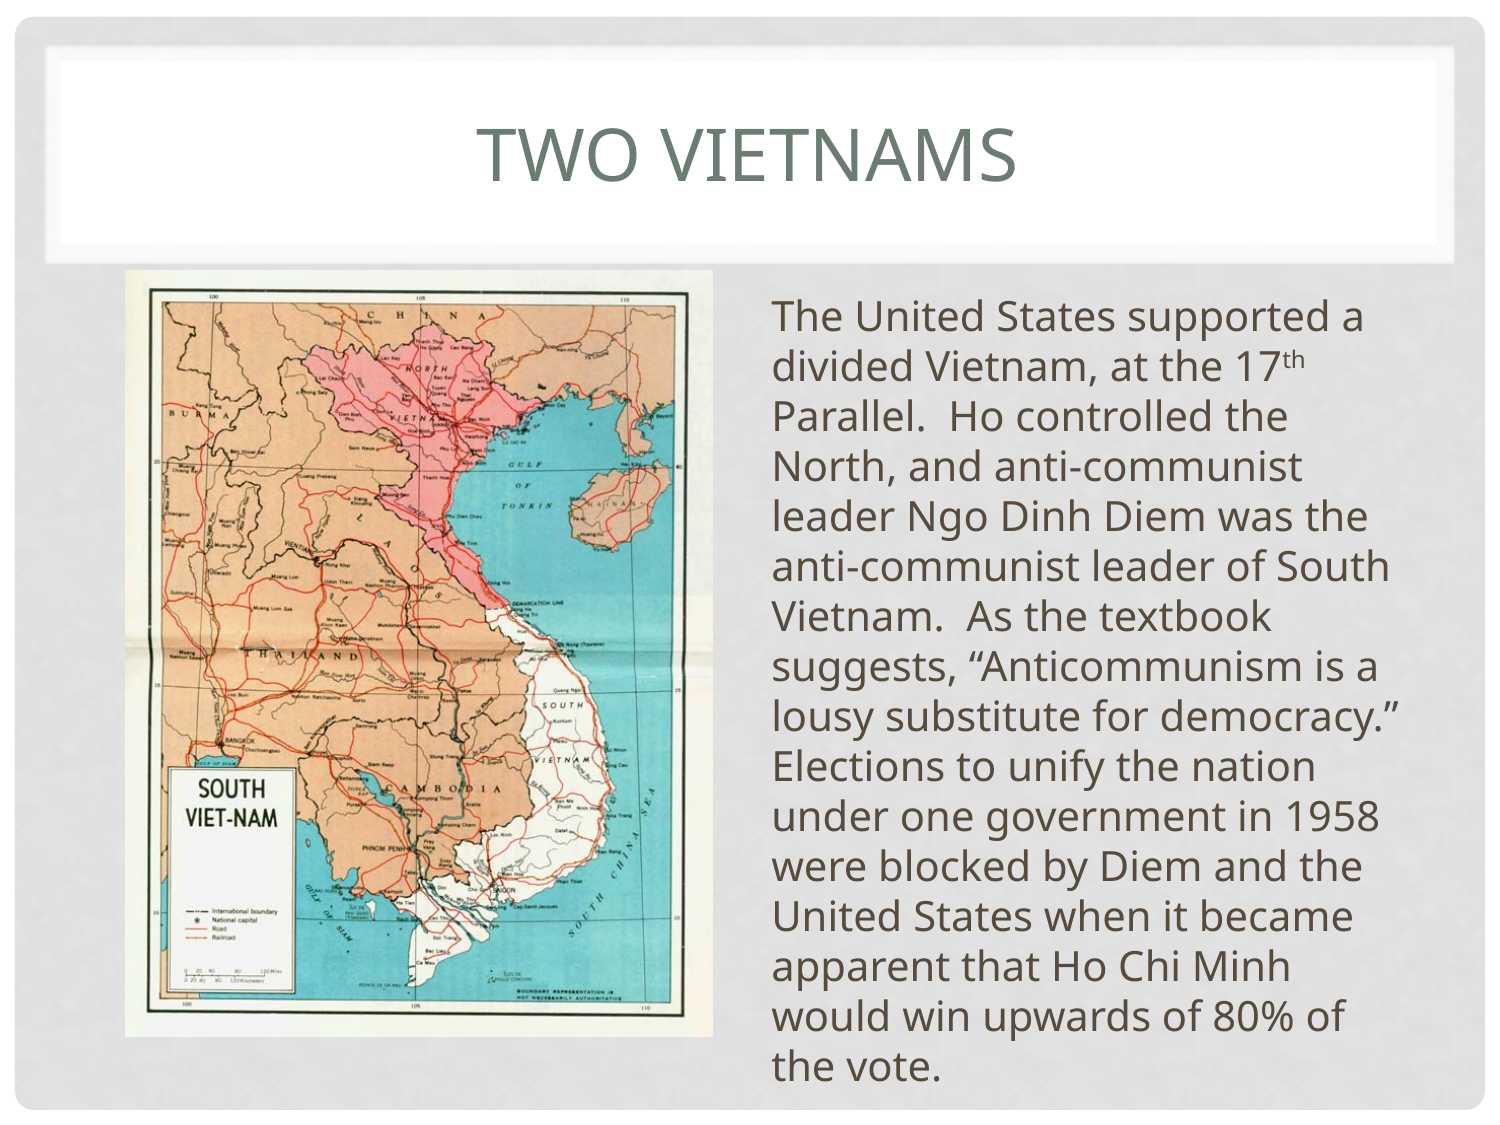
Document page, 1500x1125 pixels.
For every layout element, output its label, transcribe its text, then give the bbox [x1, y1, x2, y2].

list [124, 270, 713, 1037]
title Two Vietnams [69, 66, 1425, 238]
list The United States supported a divided Vietnam, at the 17th Parallel. Ho controlled the North, and anti-communist leader Ngo Dinh Diem was the anti-communist leader of South Vietnam. As the textbook suggests, “Anticommunism is a lousy substitute for democracy.” Elections to unify the nation under one government in 1958 were blocked by Diem and the United States when it became apparent that Ho Chi Minh would win upwards of 80% of the vote. [737, 281, 1425, 1005]
